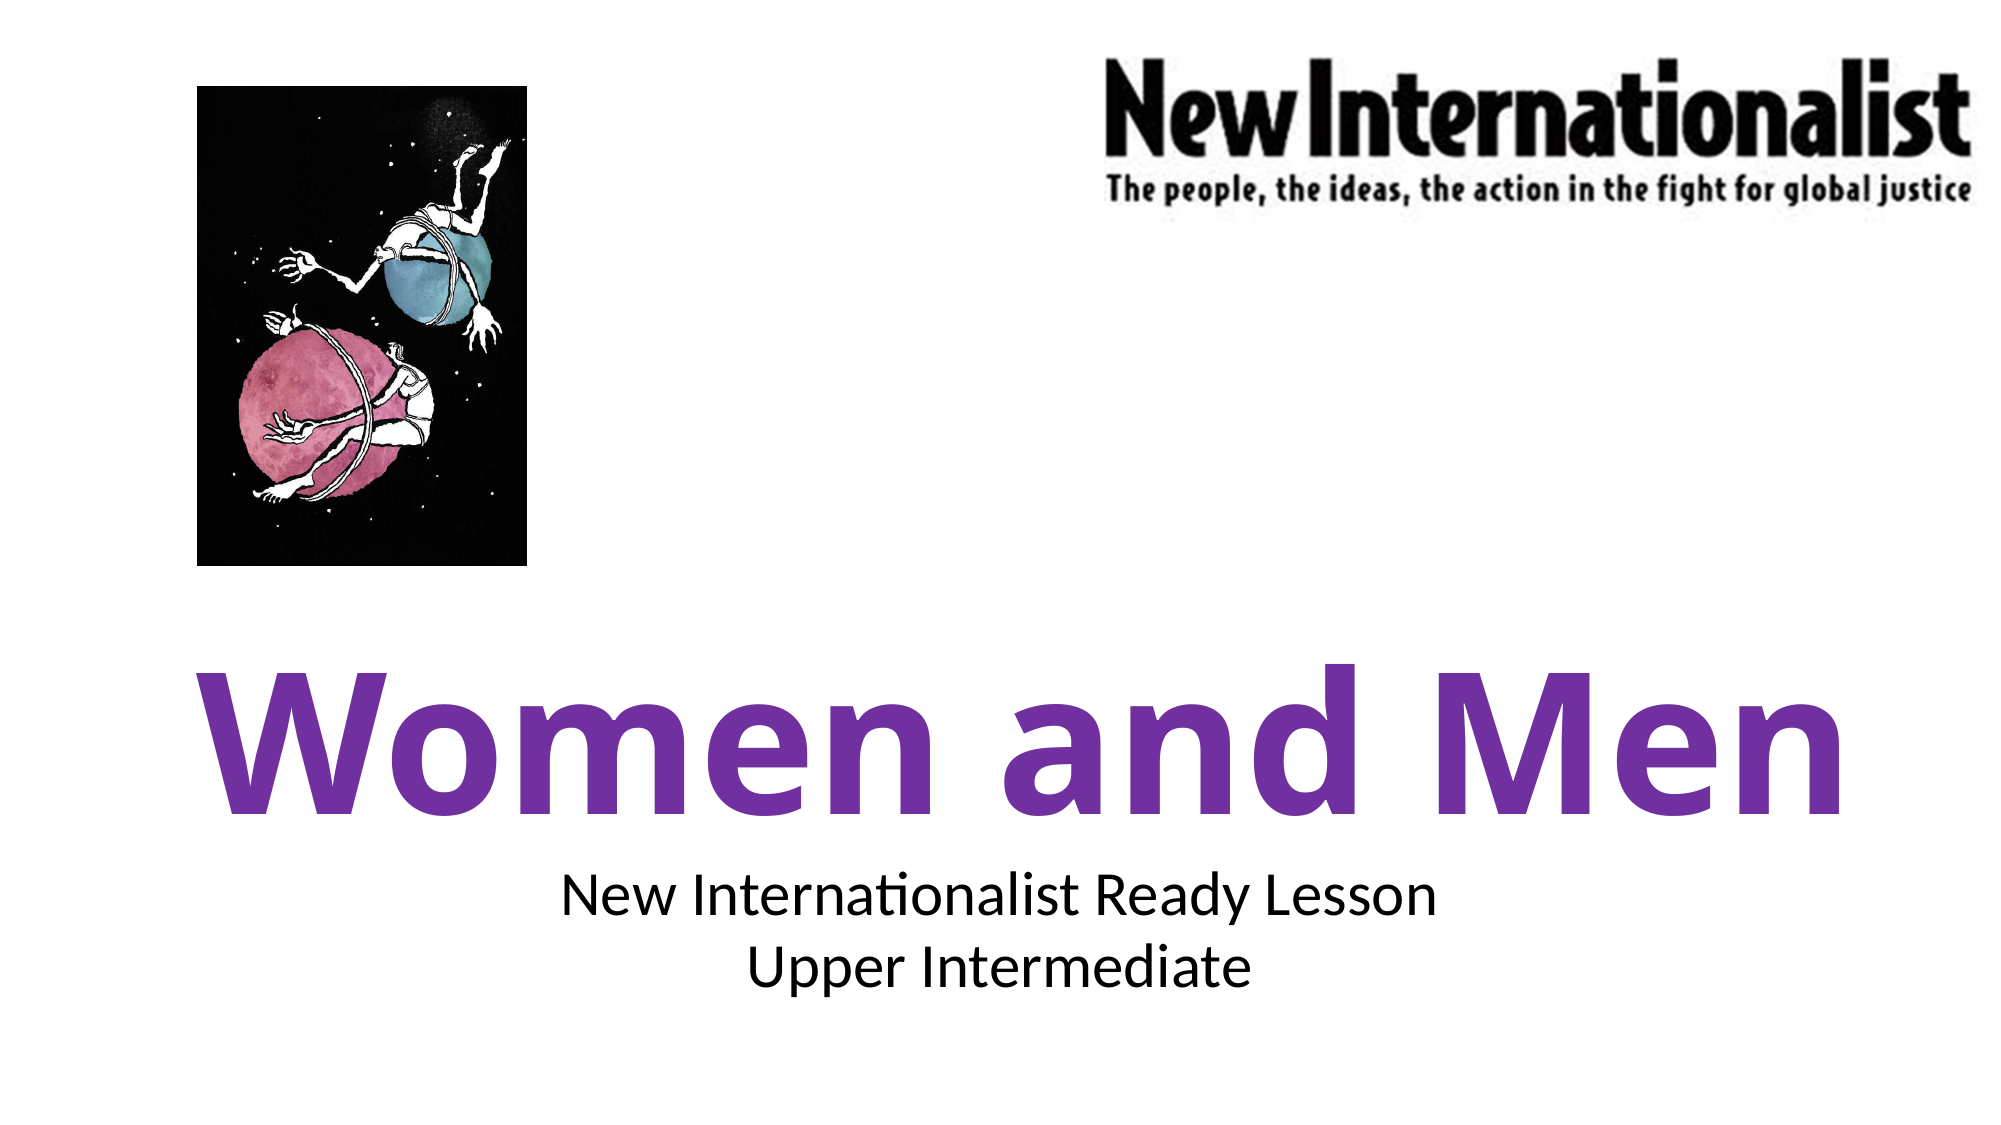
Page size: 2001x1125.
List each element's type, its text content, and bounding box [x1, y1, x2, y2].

title Women and Men [129, 505, 1923, 865]
subtitle Neermediate rmediateLesson New Internationalist Ready Lesson Upper Intermediate Lesson nationalist Easier English Ready Intermediate Lesson [249, 838, 1750, 1065]
picture [197, 86, 527, 566]
picture [1104, 39, 2000, 241]
